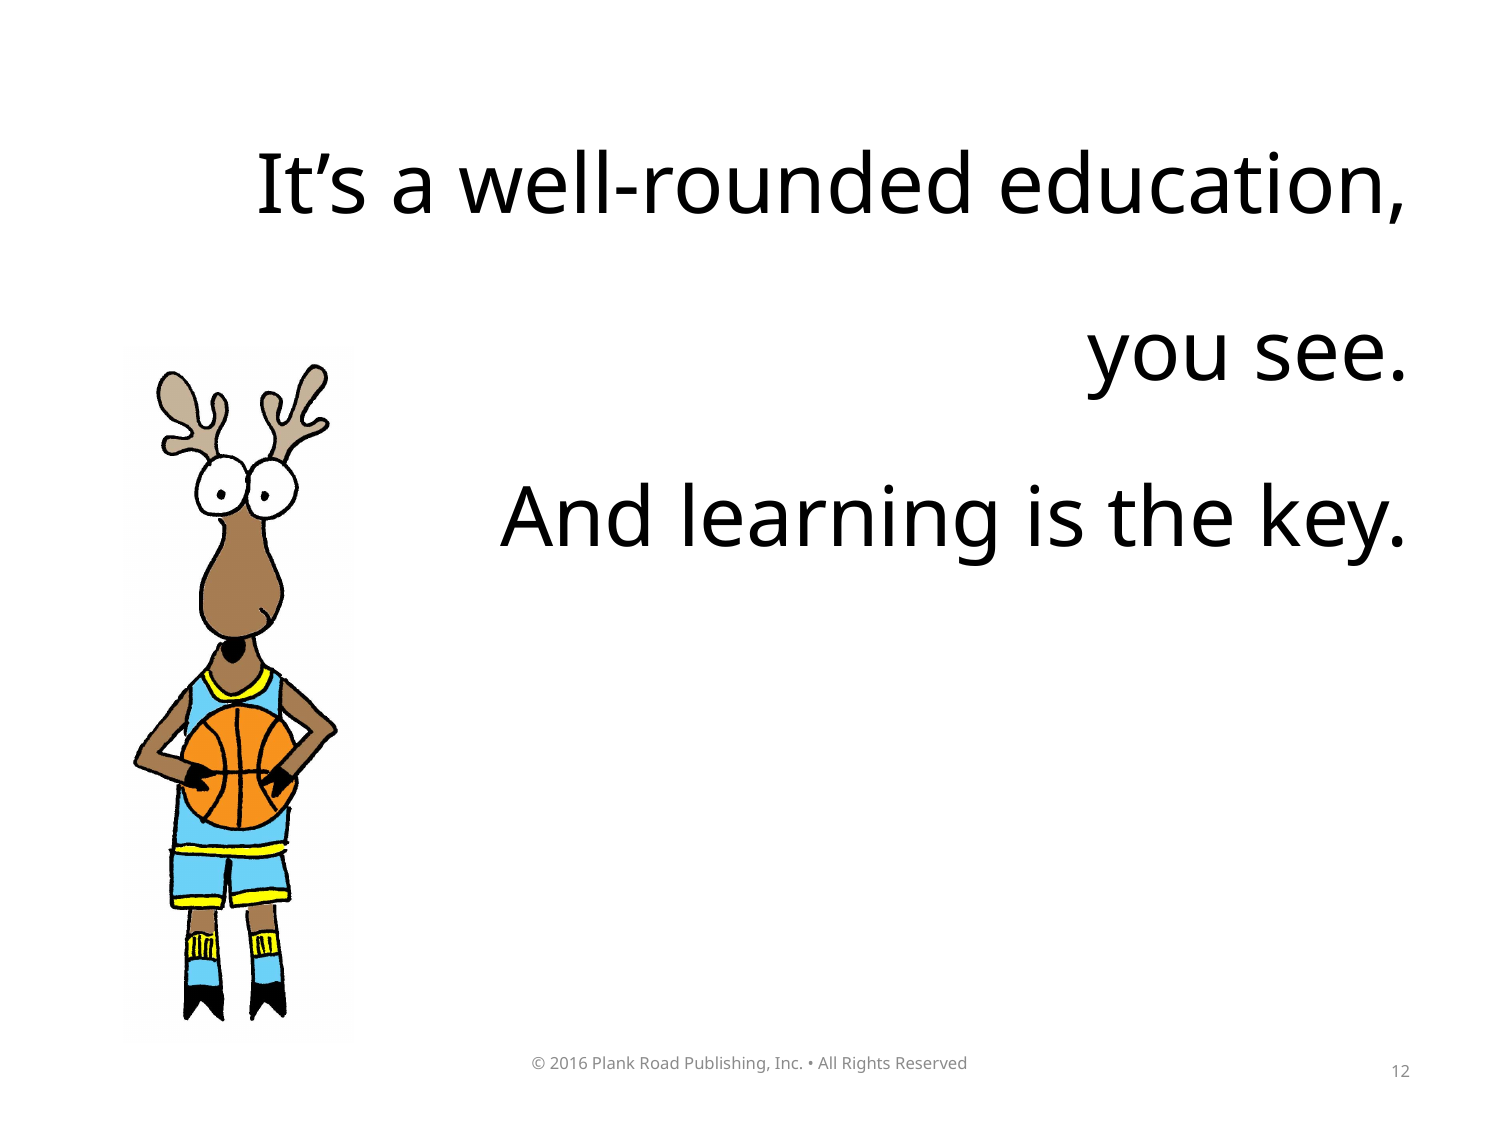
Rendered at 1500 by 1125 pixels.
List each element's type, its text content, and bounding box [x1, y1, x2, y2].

picture [123, 345, 354, 1043]
list It’s a well-rounded education, you see. And learning is the key. [75, 72, 1425, 1014]
slide_number 12 [1074, 1042, 1425, 1103]
